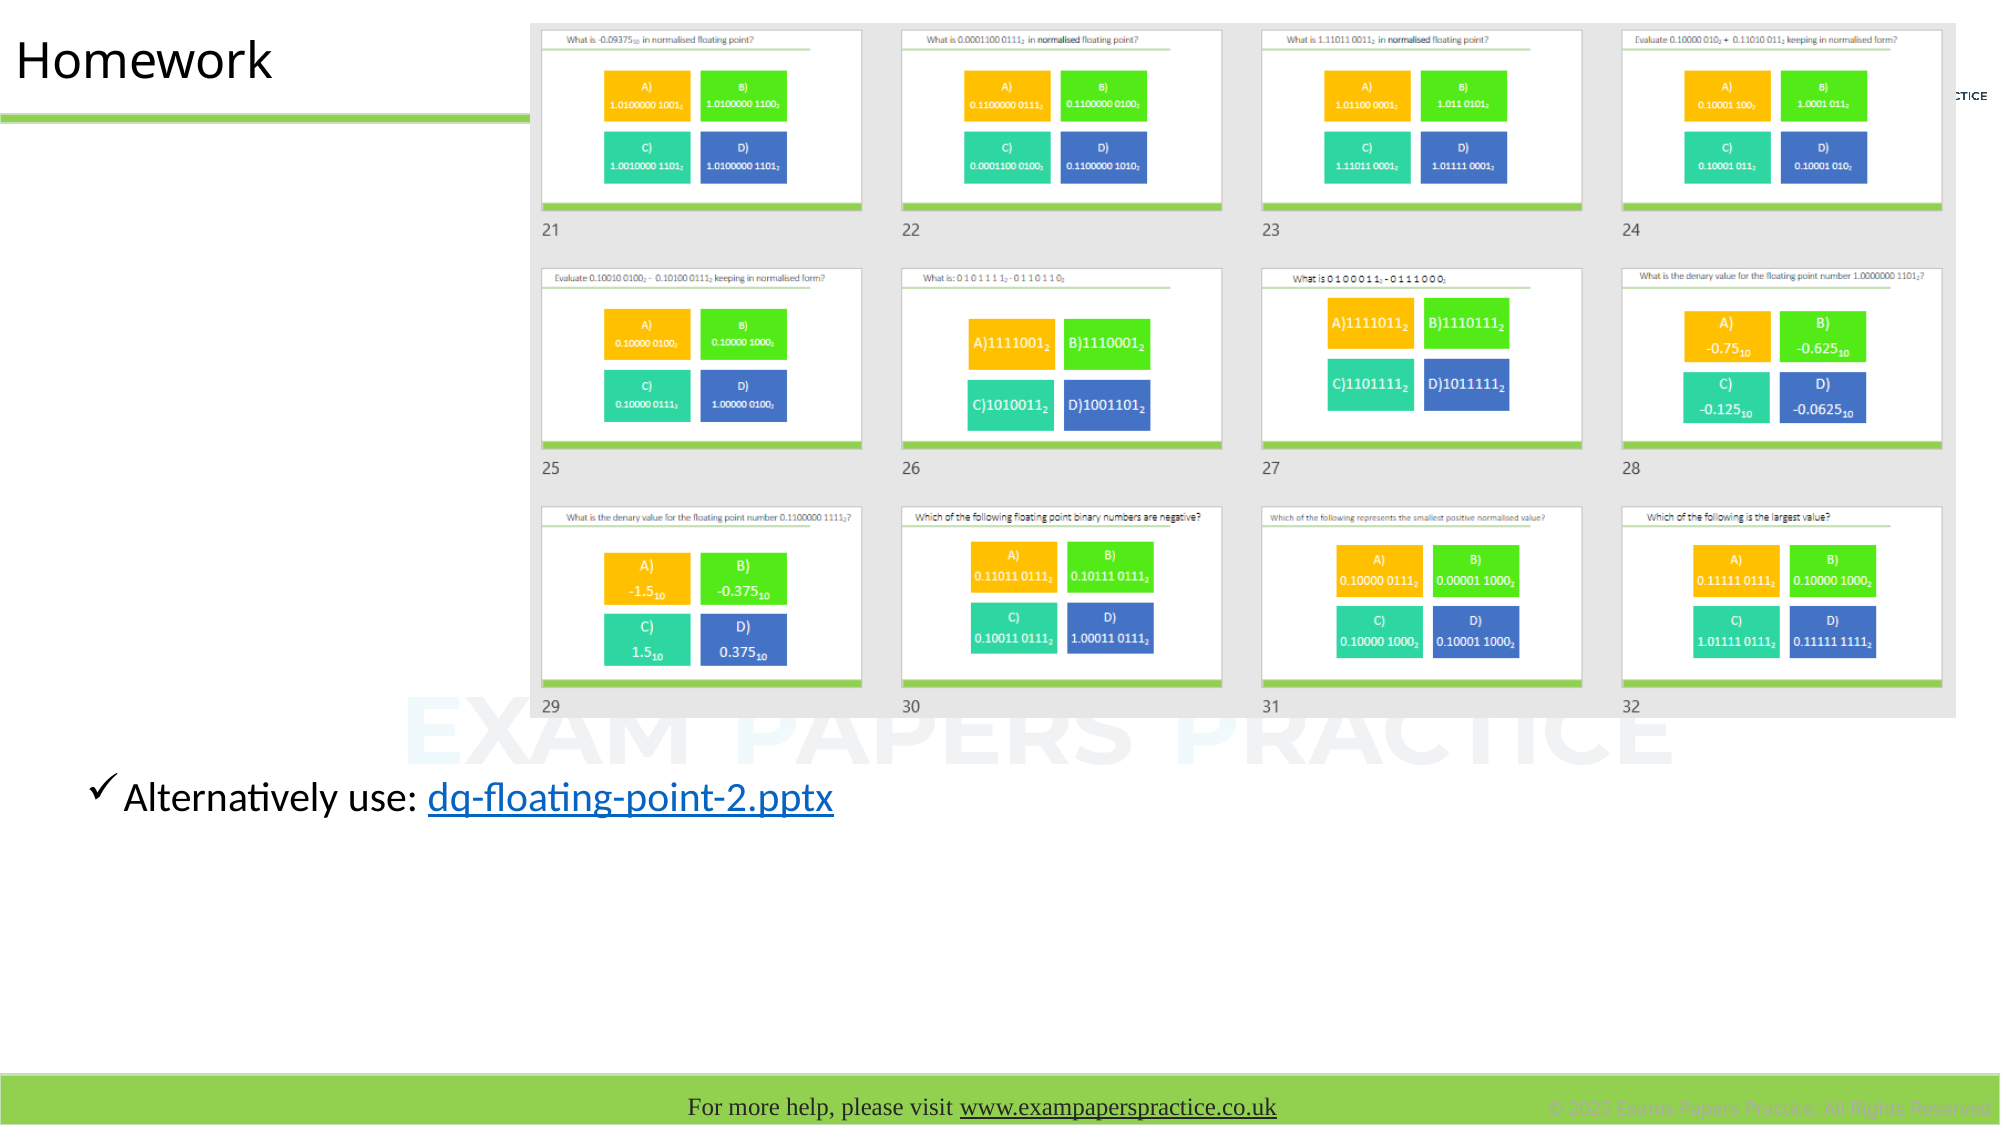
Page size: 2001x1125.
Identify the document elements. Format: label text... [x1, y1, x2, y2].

title Homework [0, 0, 596, 126]
picture [530, 23, 1956, 718]
list Alternatively use: dq-floating-point-2.pptx [70, 768, 1796, 1125]
